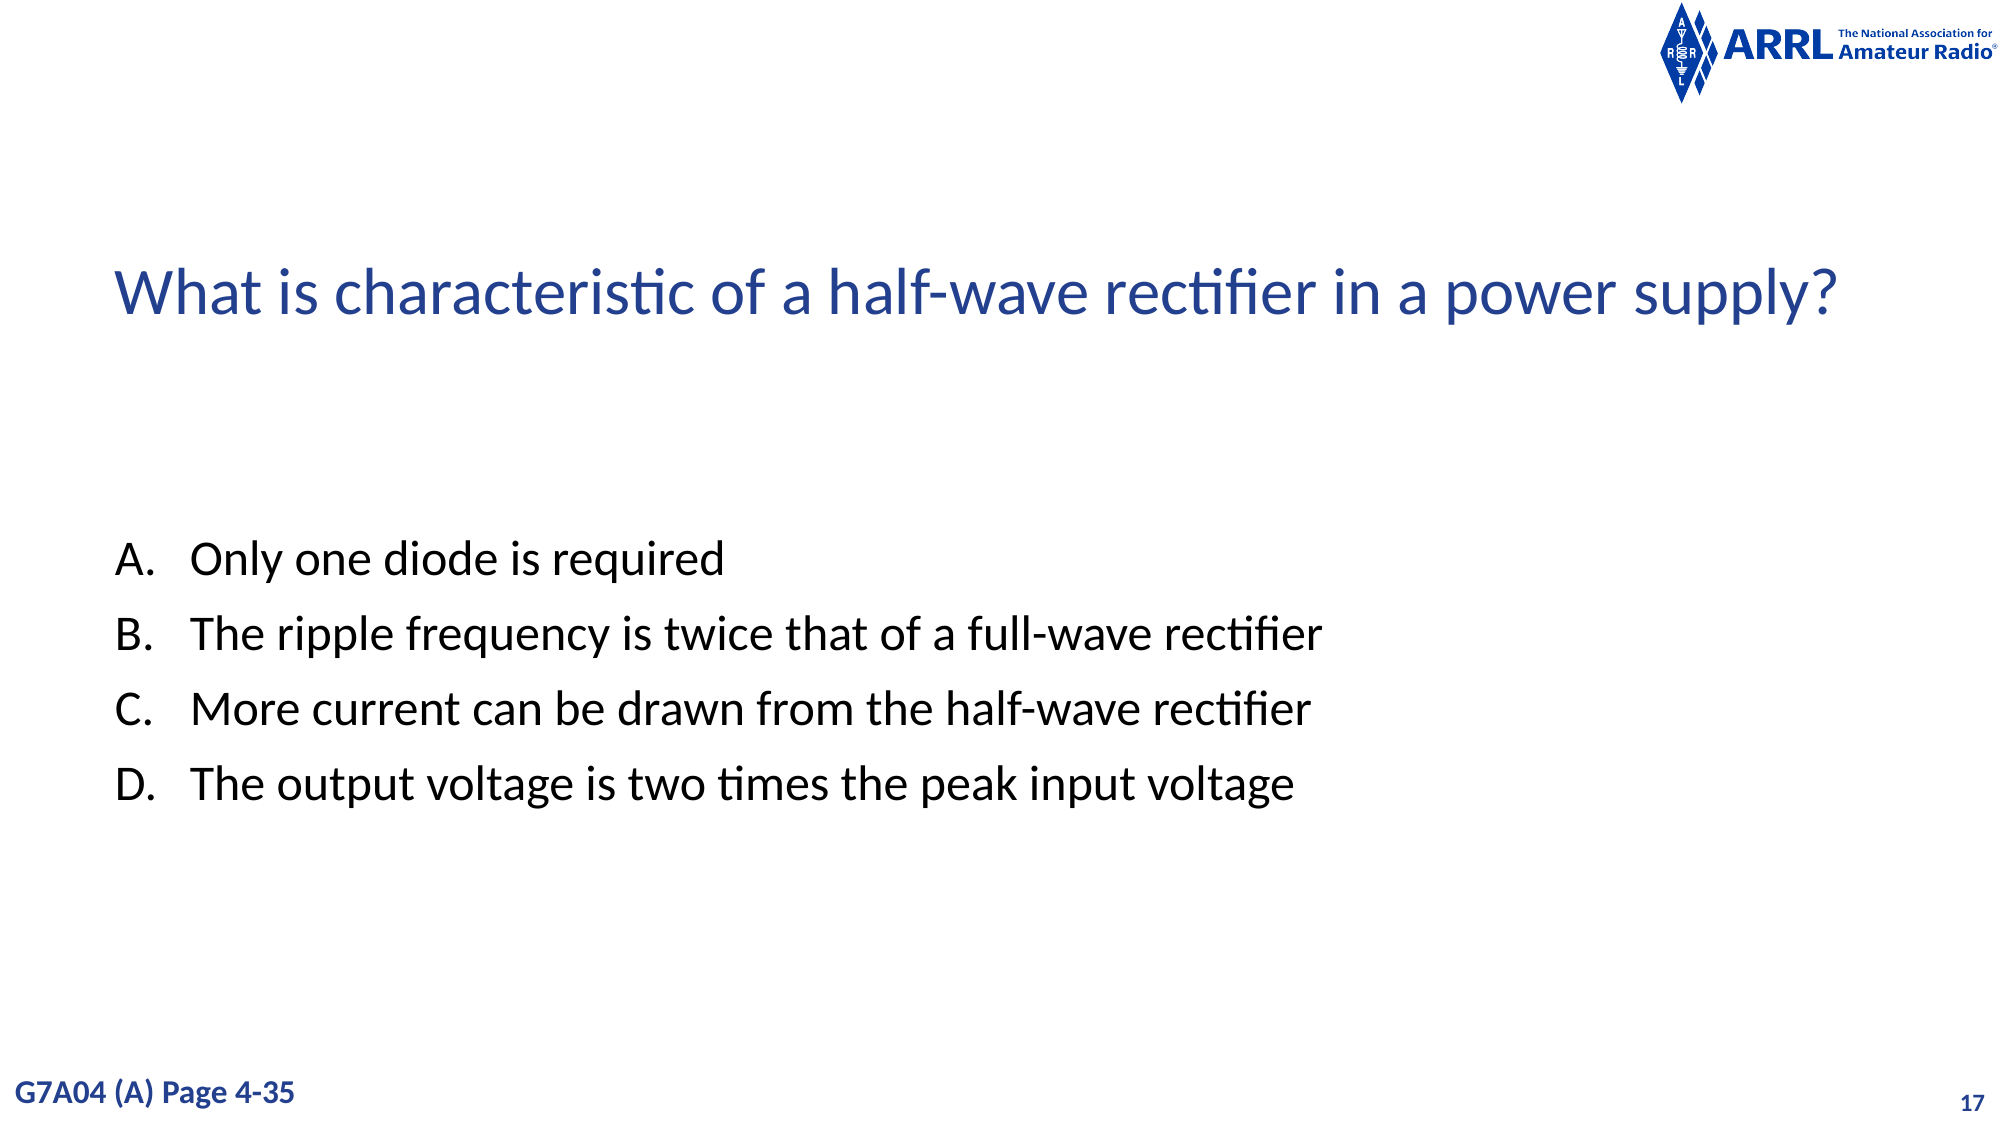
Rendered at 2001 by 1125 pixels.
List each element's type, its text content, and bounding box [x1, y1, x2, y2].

text_box 17 [1899, 1079, 2000, 1125]
text_box G7A04 (A) Page 4-35 [0, 1062, 1313, 1118]
title What is characteristic of a half-wave rectifier in a power supply? [99, 249, 1900, 468]
list Only one diode is required The ripple frequency is twice that of a full-wave rectifier More current can be drawn from the half-wave rectifier The output voltage is two times the peak input voltage [99, 525, 1900, 1005]
picture [1658, 0, 1999, 106]
